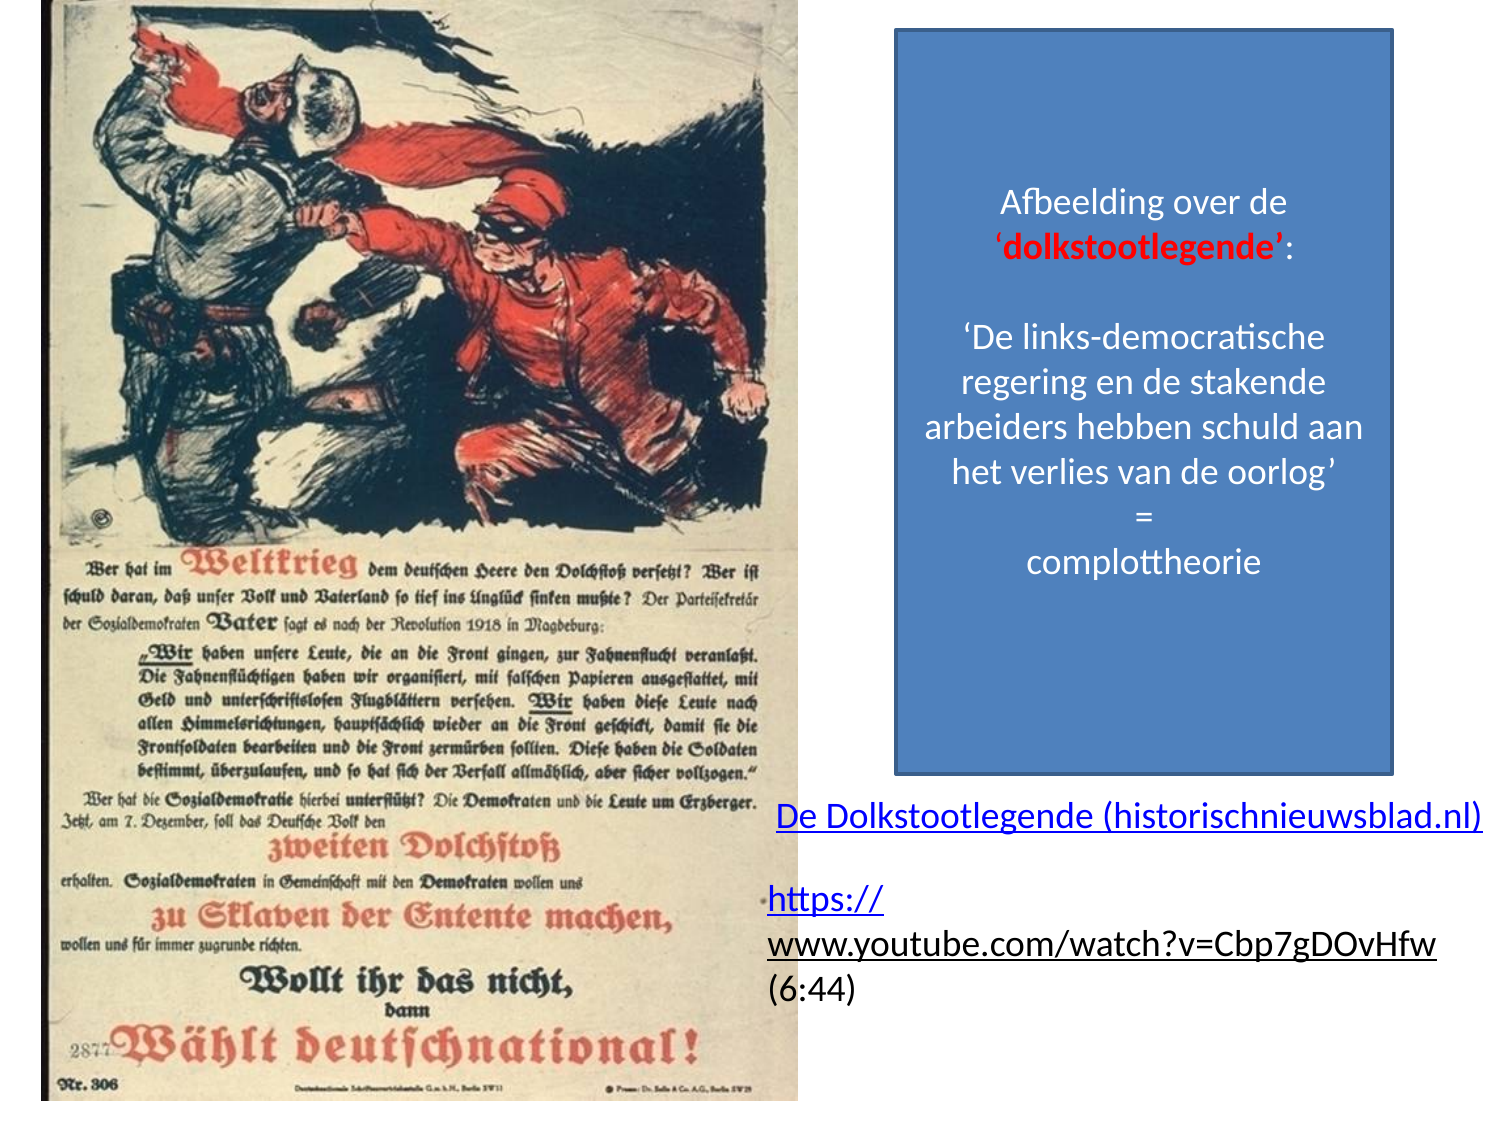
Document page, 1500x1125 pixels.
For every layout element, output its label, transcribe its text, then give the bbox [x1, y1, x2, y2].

text_box Afbeelding over de ‘dolkstootlegende’: ‘De links-democratische regering en de stakende arbeiders hebben schuld aan het verlies van de oorlog’ = complottheorie [894, 28, 1394, 776]
text_box De Dolkstootlegende (historischnieuwsblad.nl) [802, 783, 1499, 844]
text_box https://www.youtube.com/watch?v=Cbp7gDOvHfw (6:44) [802, 866, 1500, 1016]
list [41, 0, 798, 1101]
